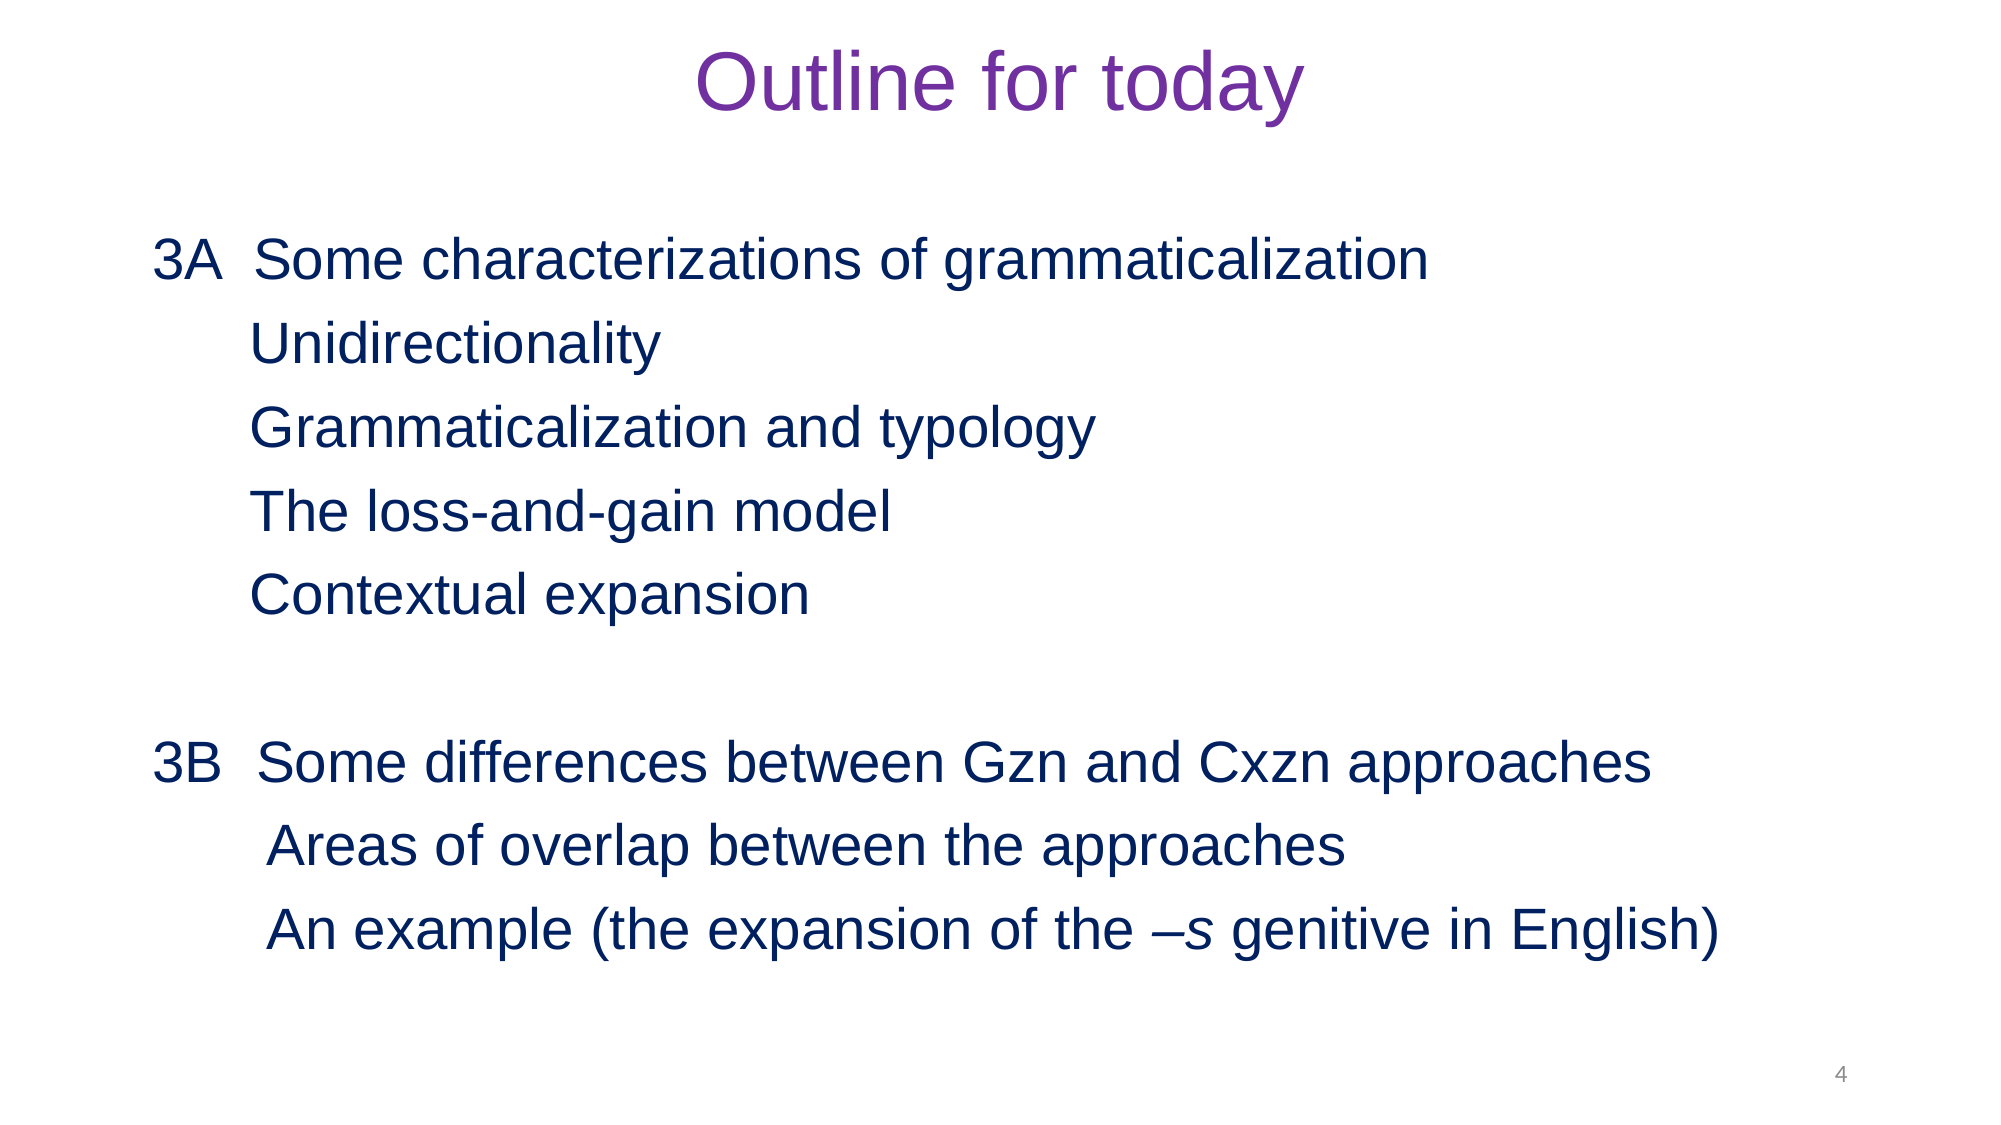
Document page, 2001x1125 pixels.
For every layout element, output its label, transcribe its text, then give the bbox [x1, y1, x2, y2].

slide_number 4 [1412, 1042, 1863, 1103]
title Outline for today [137, 22, 1863, 145]
list 3A Some characterizations of grammaticalization Unidirectionality Grammaticalization and typology The loss-and-gain model Contextual expansion 3B Some differences between Gzn and Cxzn approaches Areas of overlap between the approaches An example (the expansion of the –s genitive in English) [137, 222, 1863, 1014]
